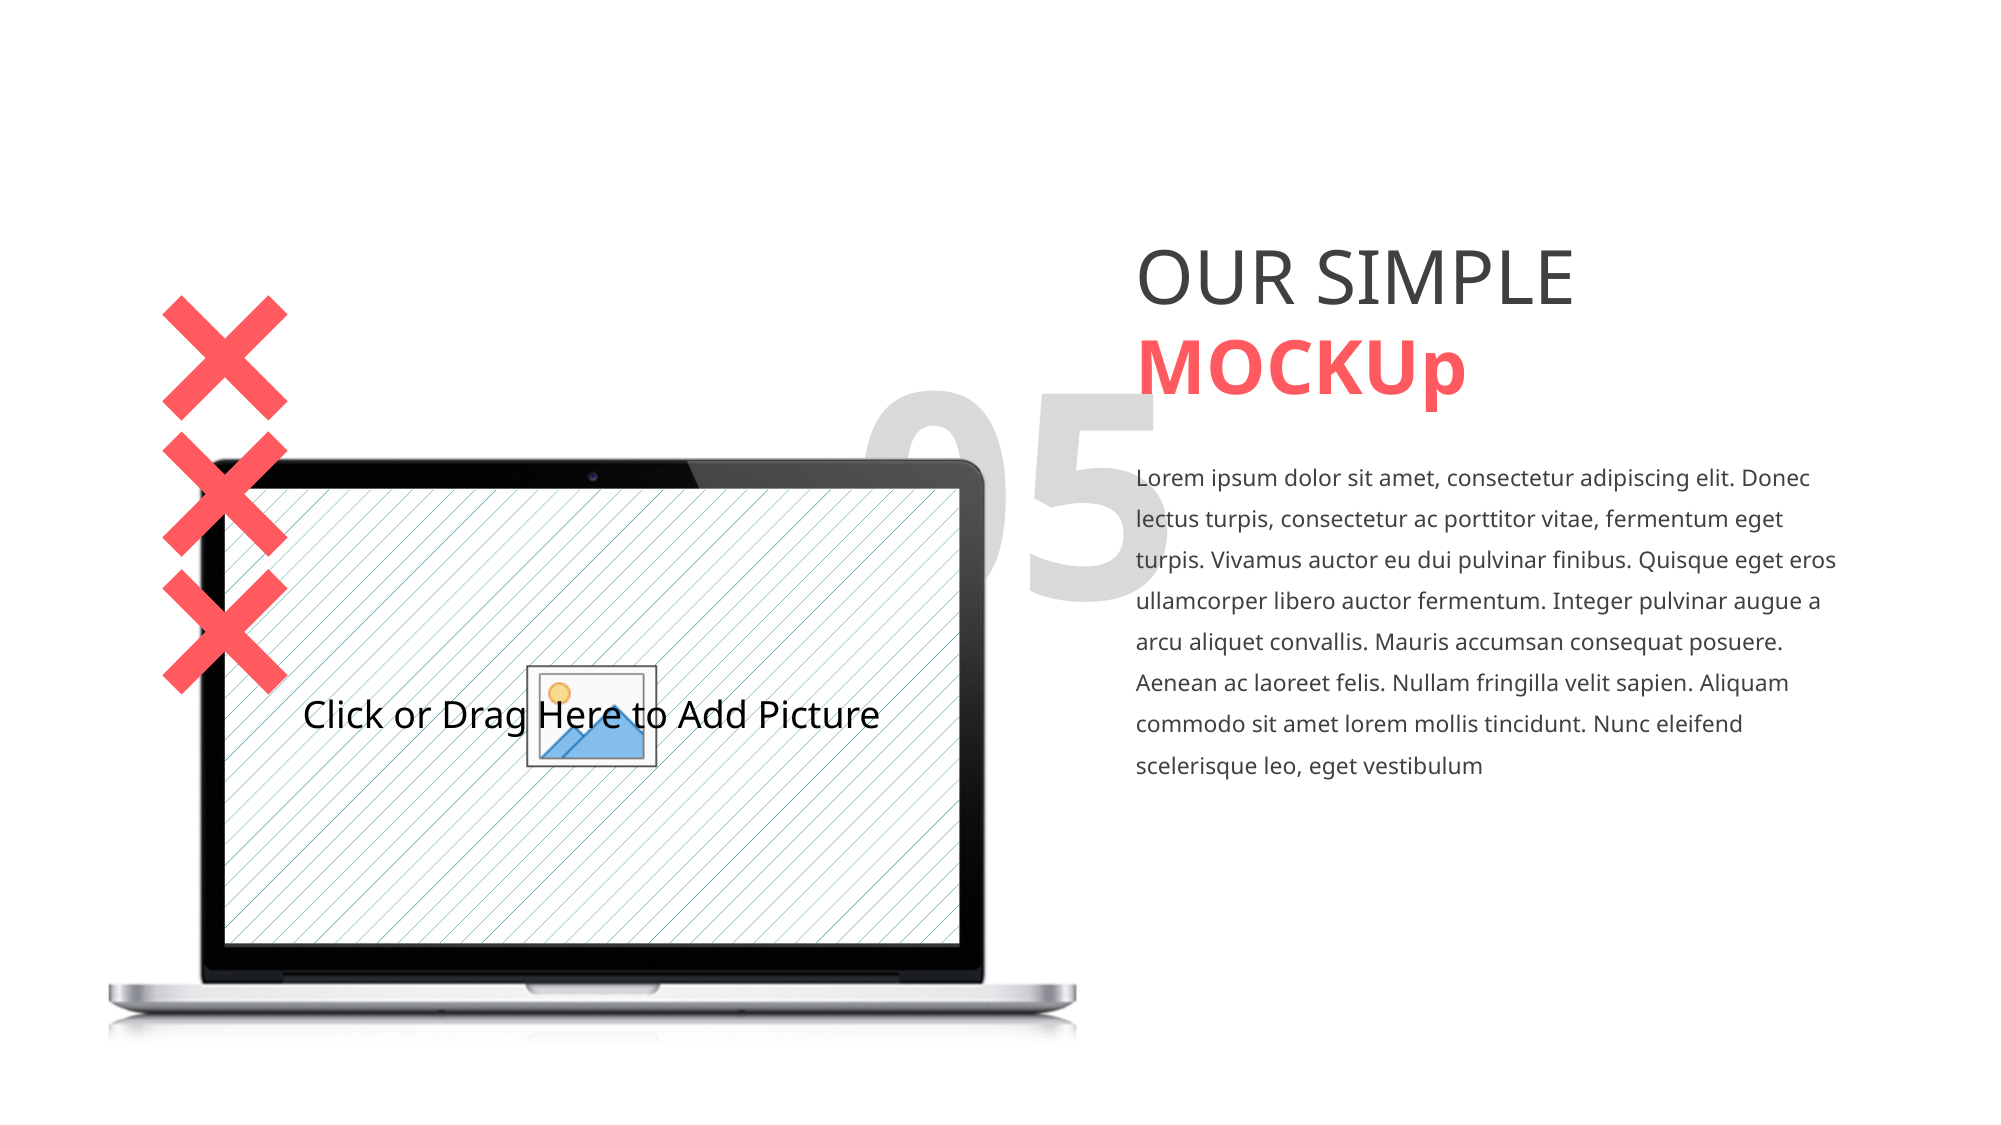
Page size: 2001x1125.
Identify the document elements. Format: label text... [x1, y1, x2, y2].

text_box 05 [837, 304, 1496, 665]
text_box Lorem ipsum dolor sit amet, consectetur adipiscing elit. Donec lectus turpis, consectetur ac porttitor vitae, fermentum eget turpis. Vivamus auctor eu dui pulvinar finibus. Quisque eget eros ullamcorper libero auctor fermentum. Integer pulvinar augue a arcu aliquet convallis. Mauris accumsan consequat posuere. Aenean ac laoreet felis. Nullam fringilla velit sapien. Aliquam commodo sit amet lorem mollis tincidunt. Nunc eleifend scelerisque leo, eget vestibulum [1121, 441, 1856, 786]
picture [224, 489, 960, 944]
text_box OUR SIMPLE MOCKUp [1121, 222, 1669, 418]
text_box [95, 329, 1098, 1125]
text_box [149, 282, 300, 707]
